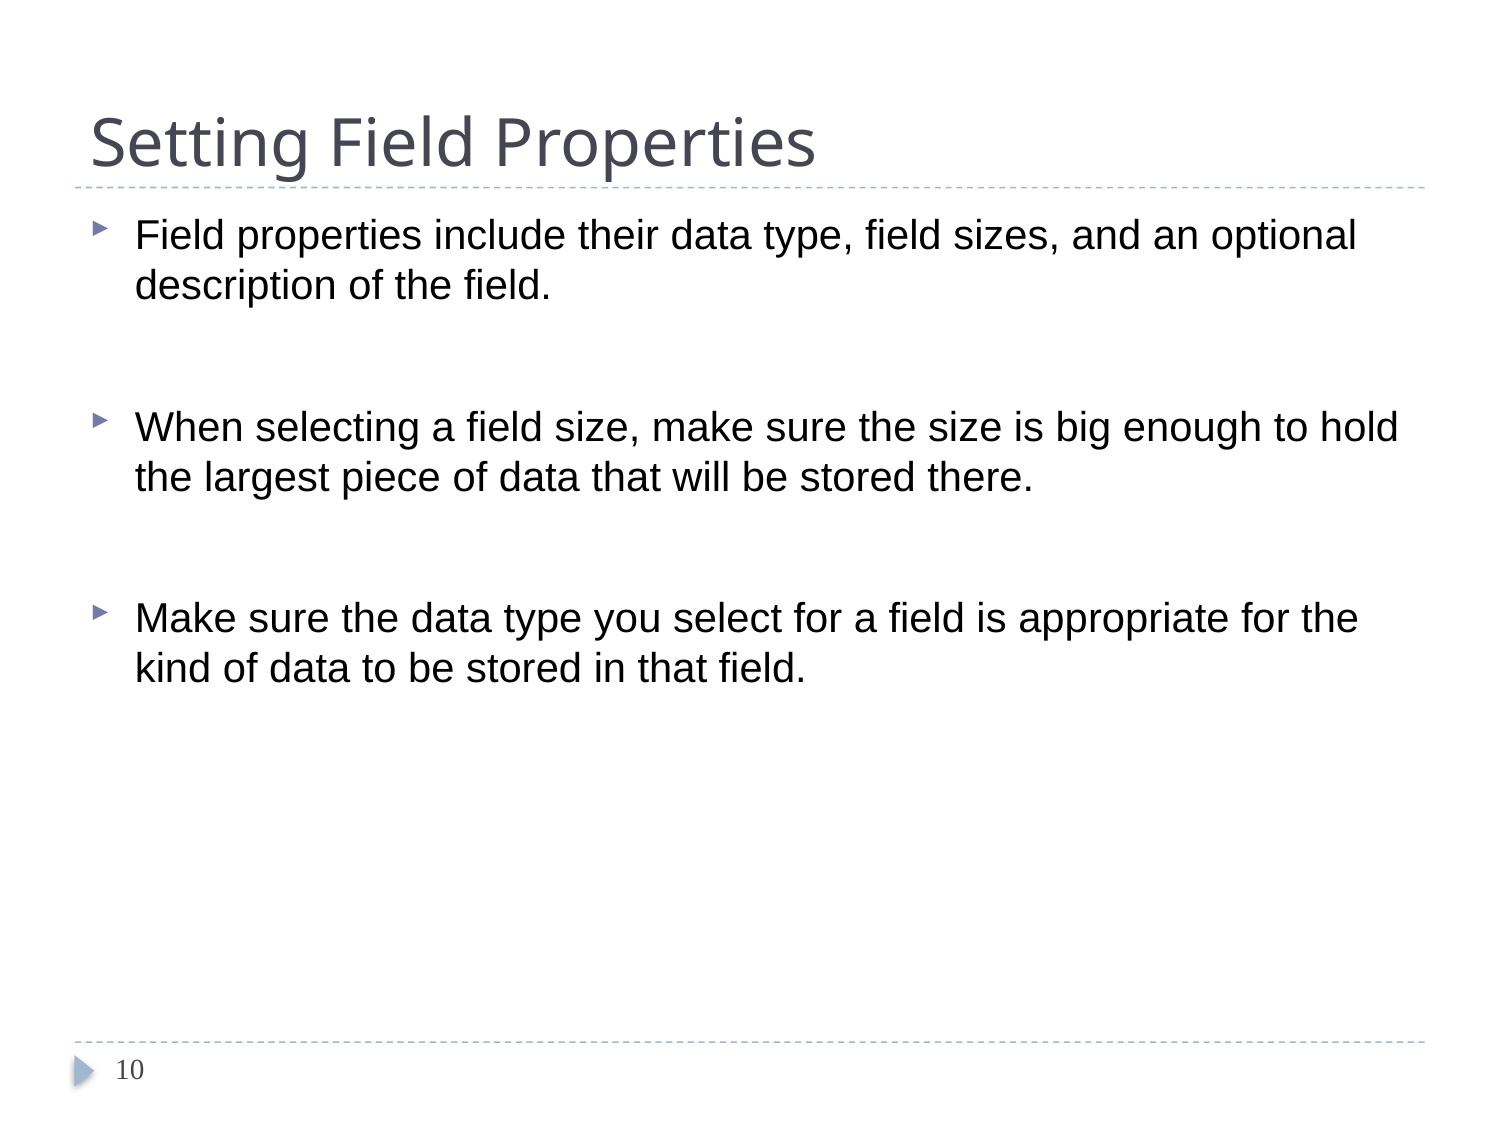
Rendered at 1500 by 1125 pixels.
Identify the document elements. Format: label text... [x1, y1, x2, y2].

list Field properties include their data type, field sizes, and an optional description of the field. When selecting a field size, make sure the size is big enough to hold the largest piece of data that will be stored there. Make sure the data type you select for a field is appropriate for the kind of data to be stored in that field. [74, 199, 1426, 1011]
slide_number 10 [100, 1042, 426, 1103]
title Setting Field Properties [74, 24, 1426, 188]
